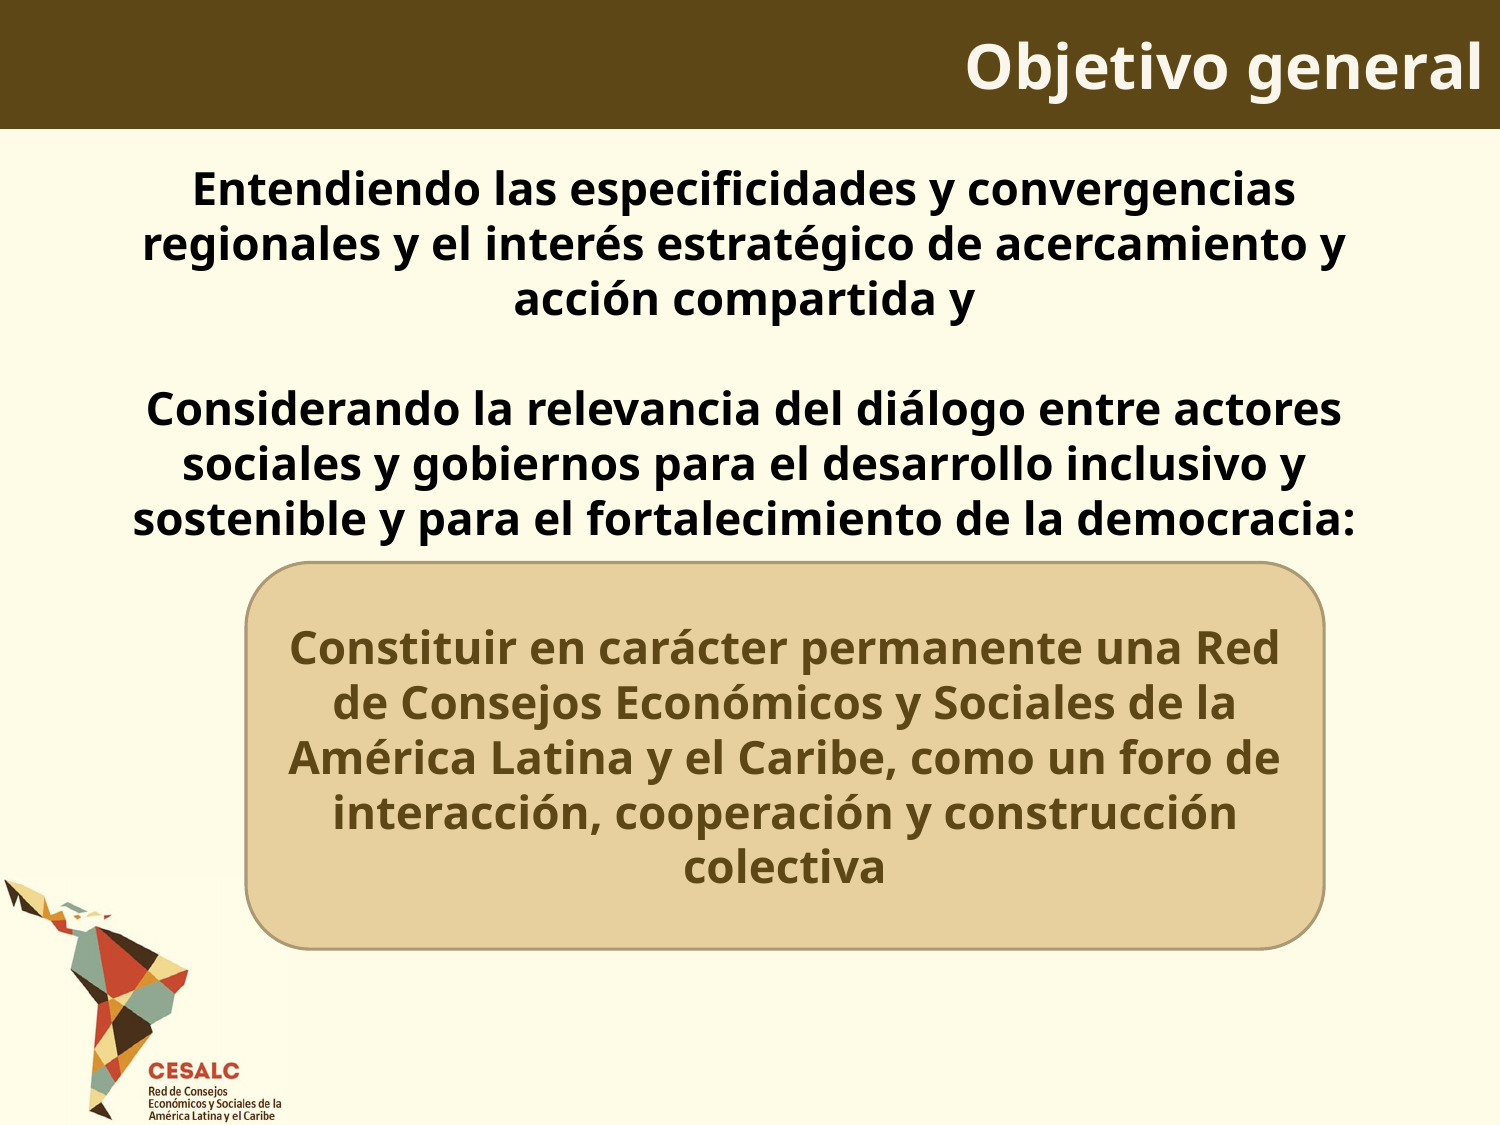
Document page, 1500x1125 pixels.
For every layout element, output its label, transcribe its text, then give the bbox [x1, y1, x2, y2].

text_box Entendiendo las especificidades y convergencias regionales y el interés estratégico de acercamiento y acción compartida y Considerando la relevancia del diálogo entre actores sociales y gobiernos para el desarrollo inclusivo y sostenible y para el fortalecimiento de la democracia: [81, 152, 1407, 597]
picture [0, 878, 288, 1125]
text_box Constituir en carácter permanente una Red de Consejos Económicos y Sociales de la América Latina y el Caribe, como un foro de interacción, cooperación y construcción colectiva [244, 560, 1326, 951]
text_box Objetivo general [0, 0, 1500, 129]
